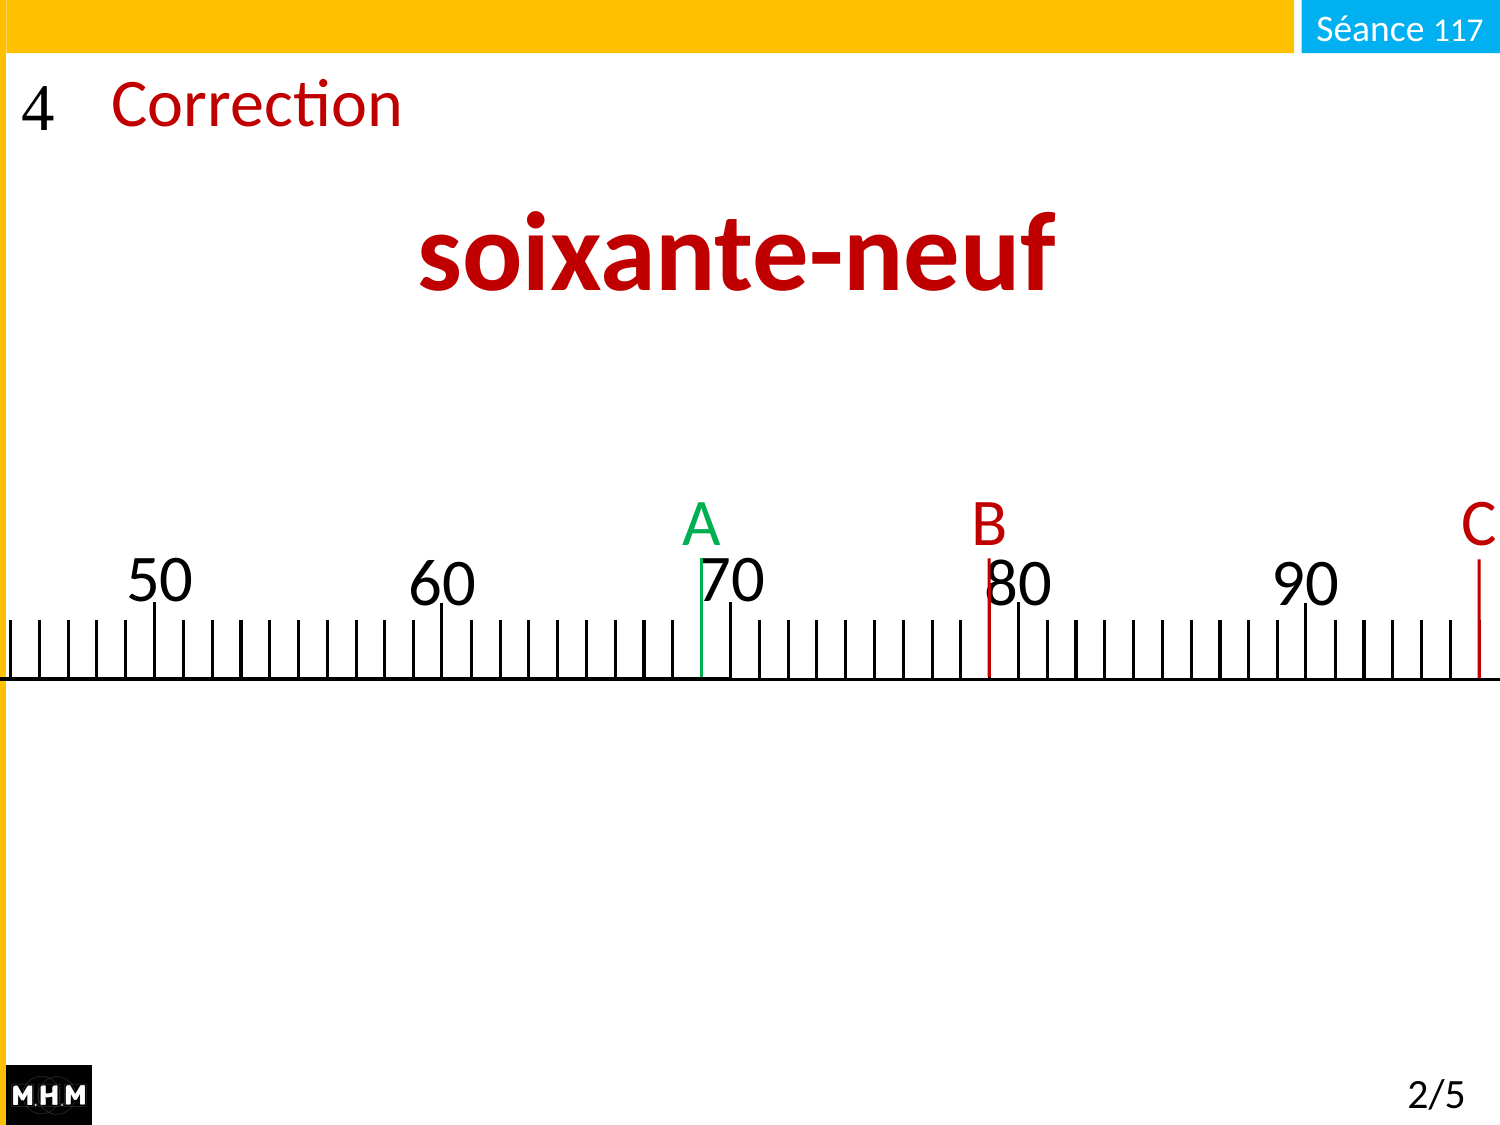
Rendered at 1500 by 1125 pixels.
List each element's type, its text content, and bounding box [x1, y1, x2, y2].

title Correction [96, 60, 1391, 150]
text_box 70 [742, 534, 777, 602]
text_box 80 [1029, 538, 1058, 602]
picture [6, 1065, 92, 1125]
list 2/5 [1373, 1064, 1500, 1125]
text_box 60 [402, 538, 482, 602]
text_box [949, 478, 1029, 678]
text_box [661, 478, 742, 678]
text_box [1439, 479, 1500, 679]
text_box 50 [126, 534, 206, 602]
text_box 90 [1271, 538, 1351, 602]
text_box soixante-neuf [273, 170, 1202, 321]
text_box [0, 602, 1500, 680]
